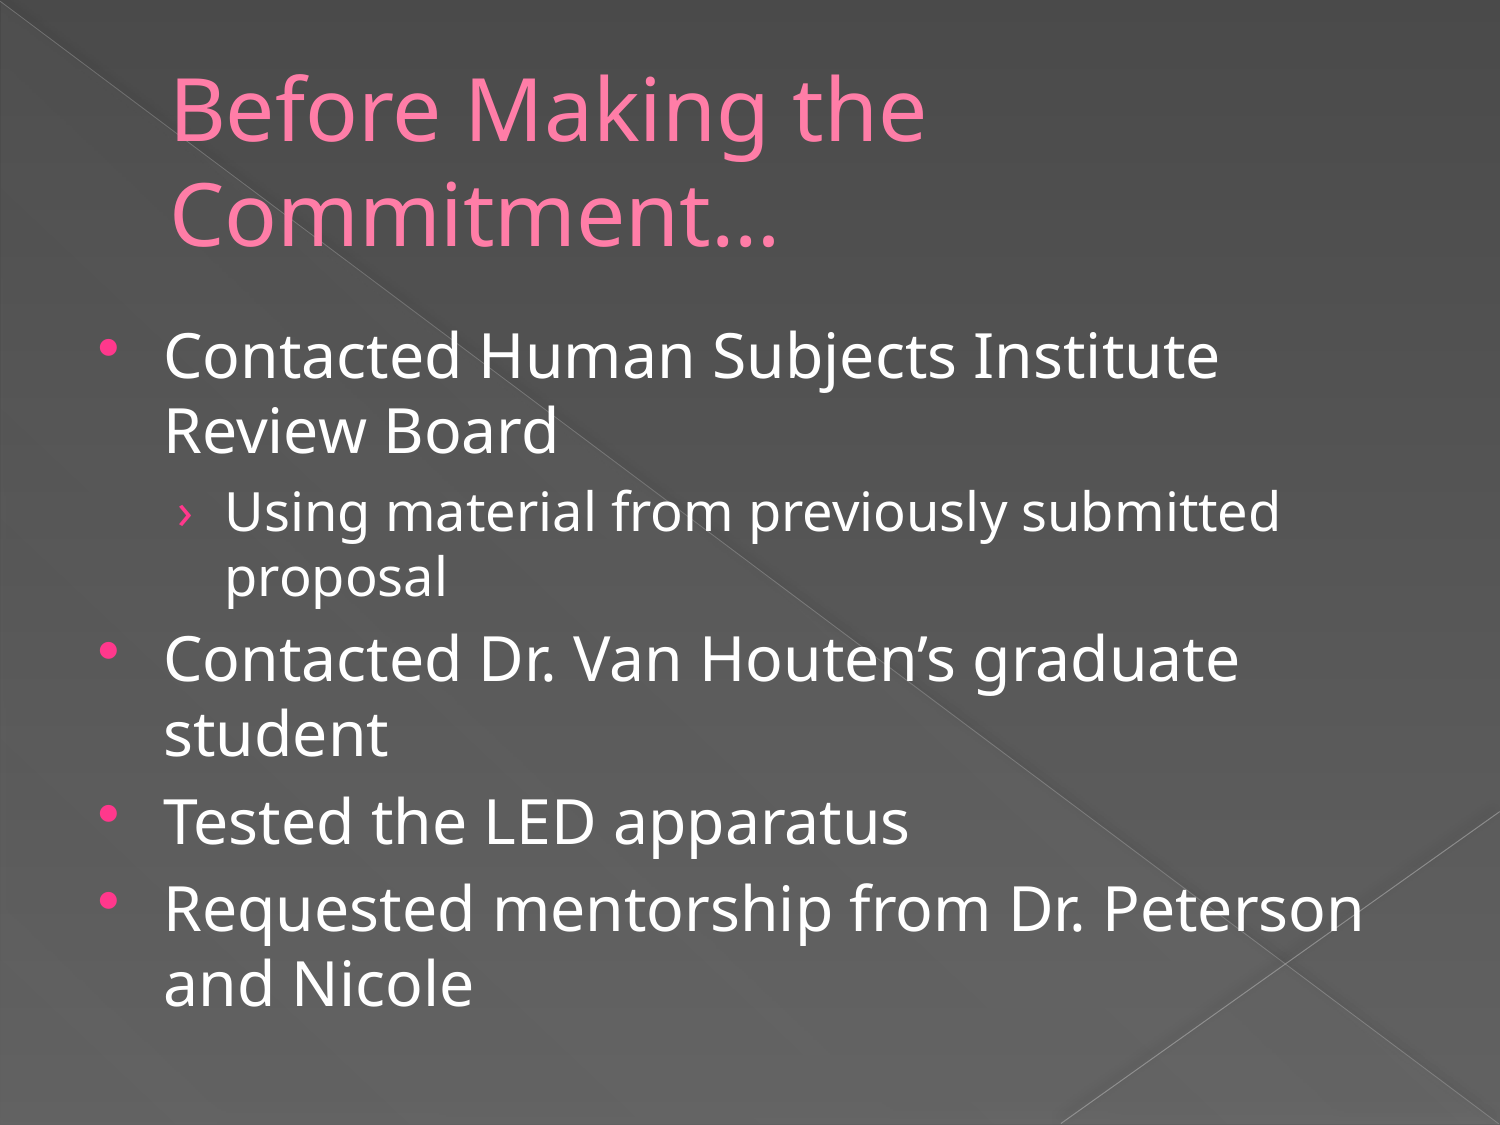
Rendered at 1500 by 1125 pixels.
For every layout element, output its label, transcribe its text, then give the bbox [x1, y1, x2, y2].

list Contacted Human Subjects Institute Review Board Using material from previously submitted proposal Contacted Dr. Van Houten’s graduate student Tested the LED apparatus Requested mentorship from Dr. Peterson and Nicole [75, 308, 1425, 1059]
title Before Making the Commitment… [75, 43, 1425, 274]
